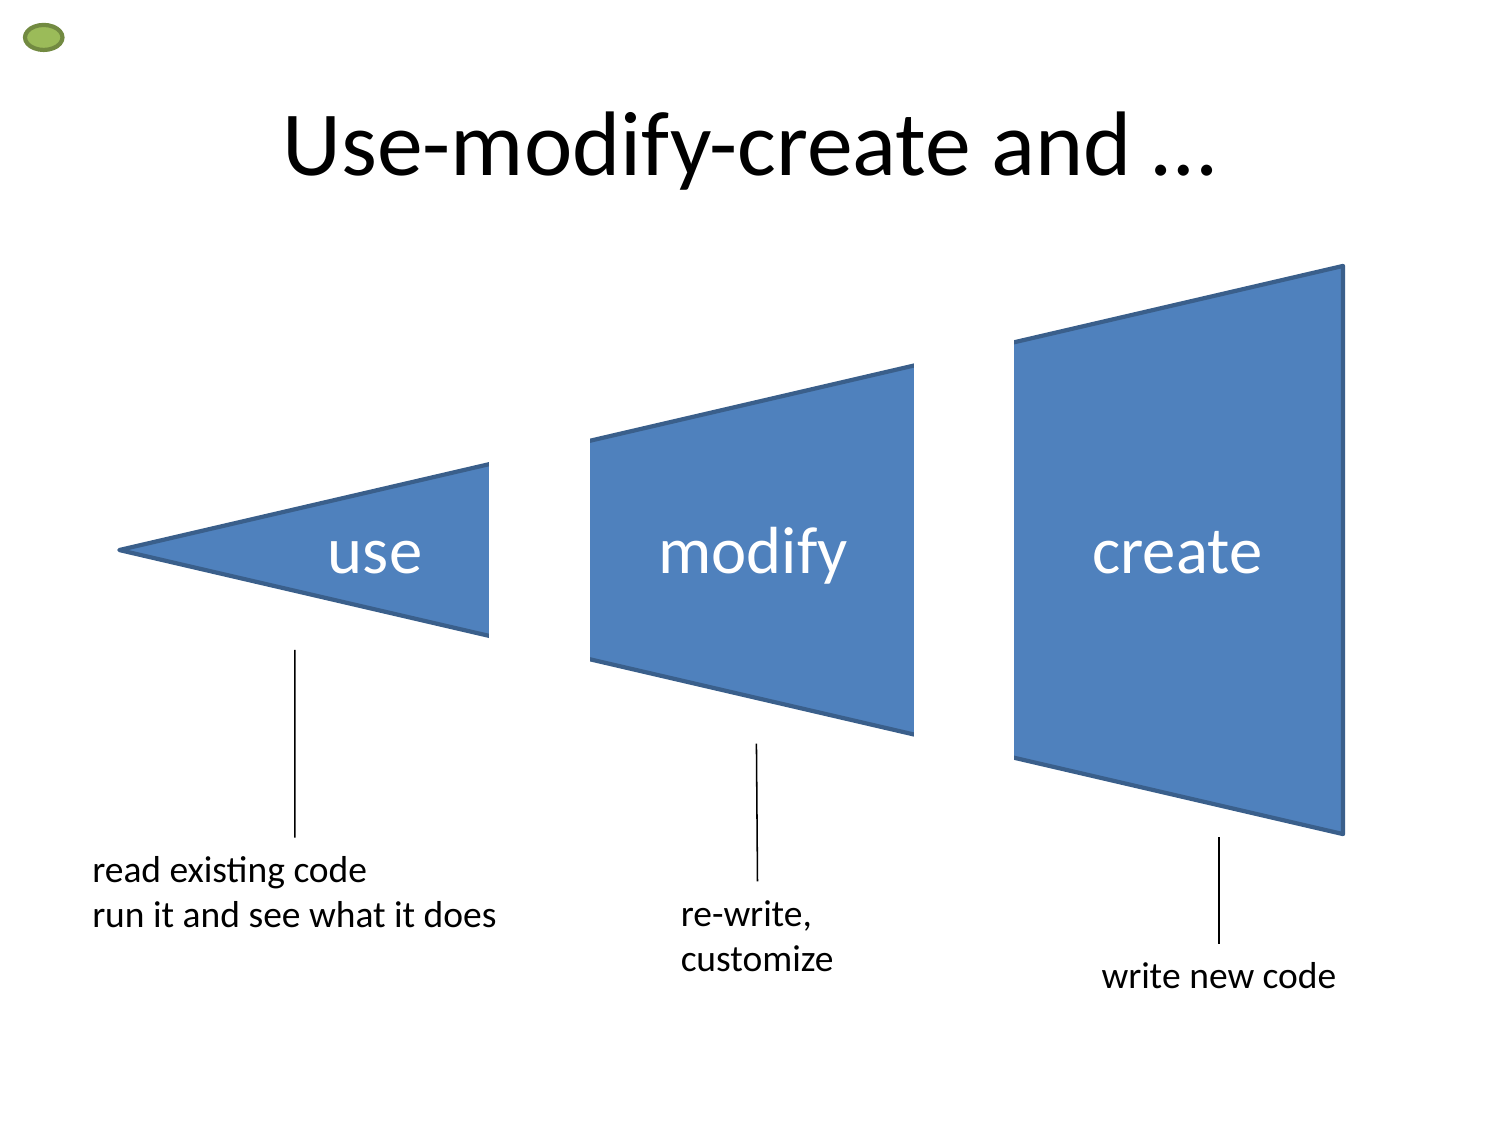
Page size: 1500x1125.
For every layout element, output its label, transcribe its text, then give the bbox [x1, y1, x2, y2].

text_box [22, 22, 65, 53]
title Use-modify-create and … [75, 45, 1425, 233]
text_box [74, 649, 1354, 1005]
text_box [119, 257, 1344, 648]
